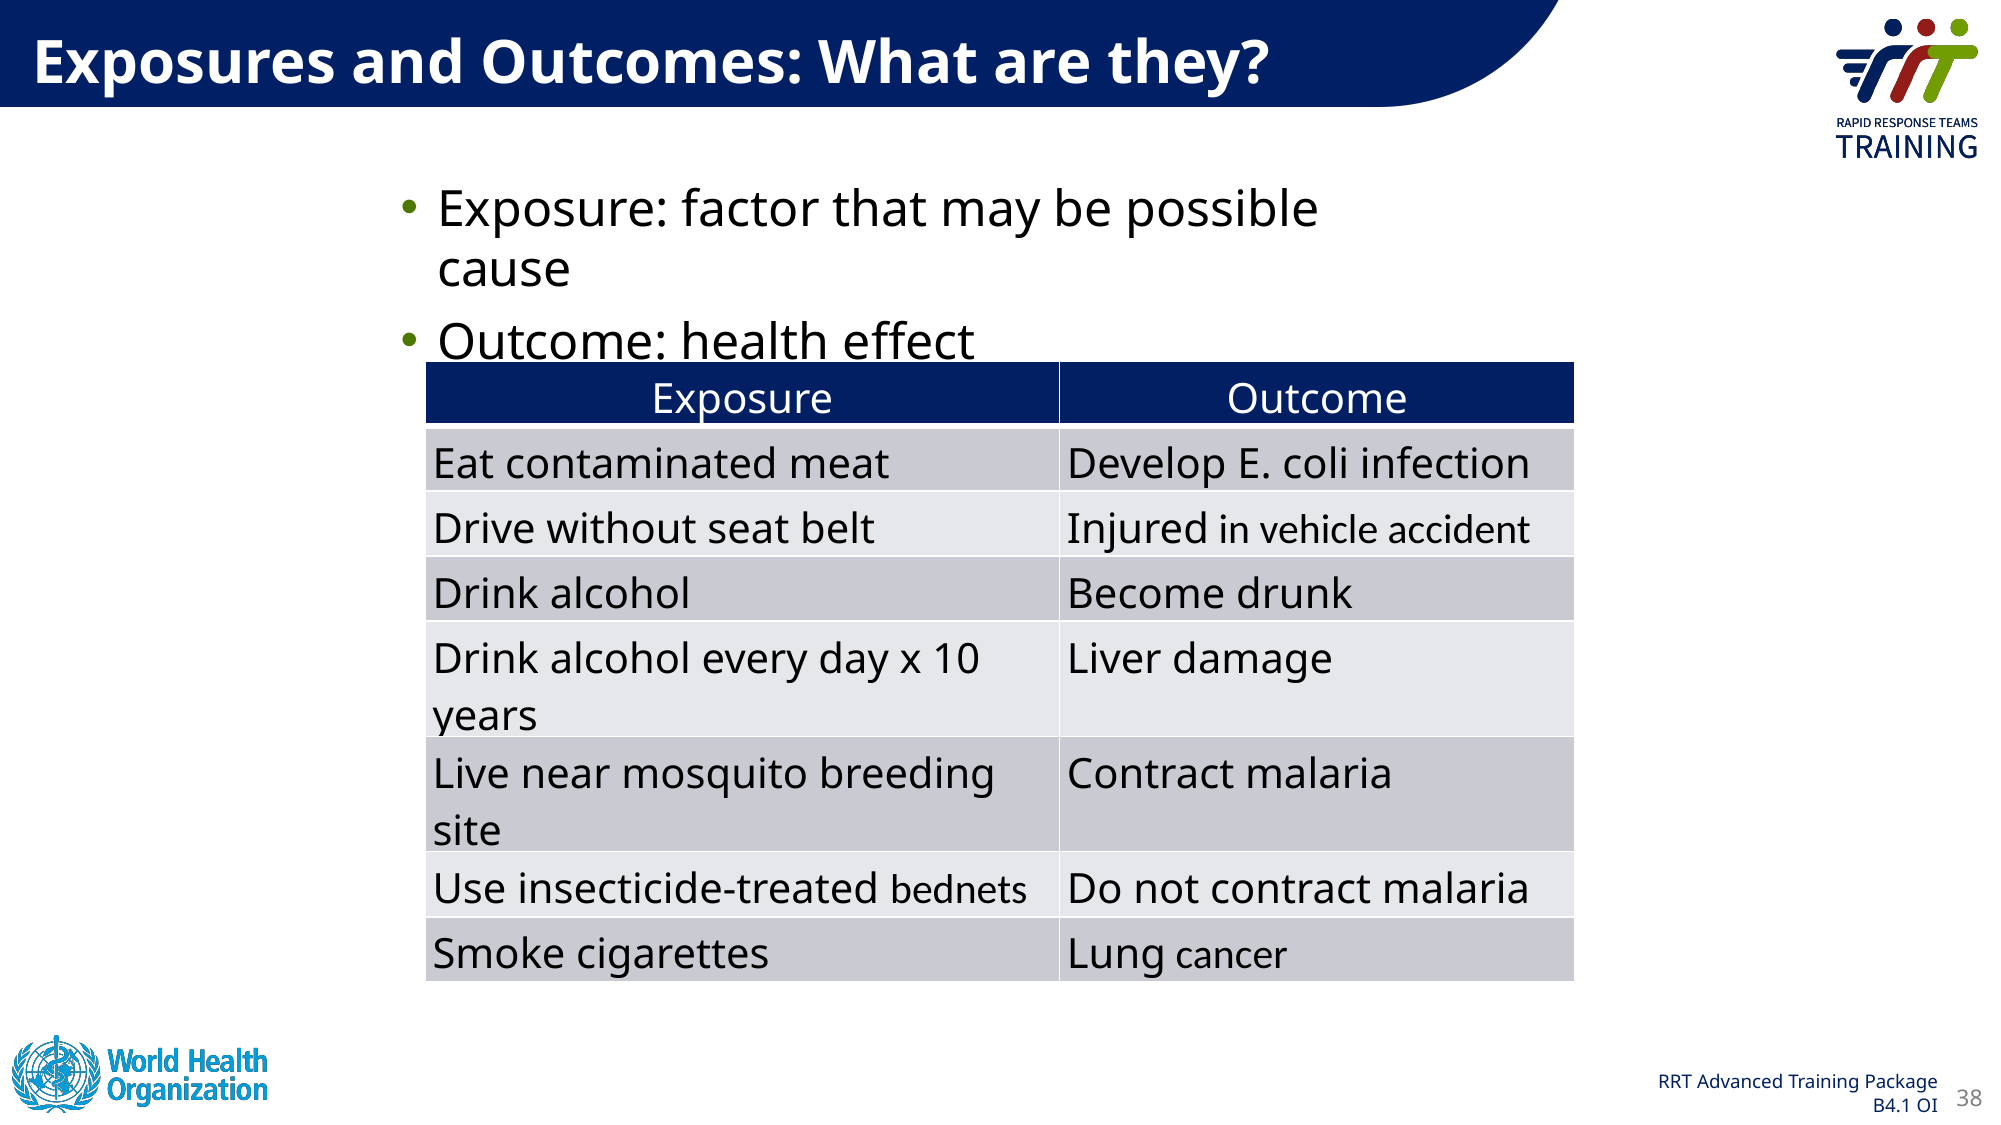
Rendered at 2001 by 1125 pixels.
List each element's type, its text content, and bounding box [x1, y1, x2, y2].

table_cell Develop E. coli infection [1060, 429, 1574, 490]
picture [30, 1083, 37, 1091]
table_cell Liver damage [1060, 622, 1574, 736]
table_cell Drink alcohol every day x 10 years [426, 622, 1059, 736]
table_cell Drink alcohol [426, 557, 1059, 620]
table_cell Live near mosquito breeding site [426, 737, 1059, 851]
table_cell Injured in vehicle accident [1060, 492, 1574, 555]
picture [12, 1083, 48, 1113]
picture [59, 1035, 267, 1113]
table_cell Smoke cigarettes [426, 918, 1059, 981]
picture [36, 1088, 78, 1105]
picture [34, 1054, 43, 1078]
table_cell Eat contaminated meat [426, 429, 1059, 490]
picture [50, 1108, 62, 1113]
picture [71, 1053, 90, 1091]
picture [22, 1062, 26, 1077]
table_cell Use insecticide-treated bednets [426, 852, 1059, 916]
picture [0, 0, 1583, 107]
table_cell Contract malaria [1060, 737, 1574, 851]
table_cell Lung cancer [1060, 918, 1574, 981]
table_header Exposure [426, 362, 1059, 423]
picture [1835, 19, 1978, 167]
table_cell Do not contract malaria [1060, 852, 1574, 916]
table_cell Become drunk [1060, 557, 1574, 620]
picture [46, 1056, 54, 1062]
text_box Exposure: factor that may be possible cause Outcome: health effect [393, 169, 1412, 377]
table_header Outcome [1060, 362, 1574, 423]
picture [40, 1062, 47, 1070]
picture [12, 1035, 54, 1068]
table_cell Drive without seat belt [426, 492, 1059, 555]
text_box Exposures and Outcomes: What are they? [24, 8, 1302, 115]
picture [24, 1054, 36, 1087]
